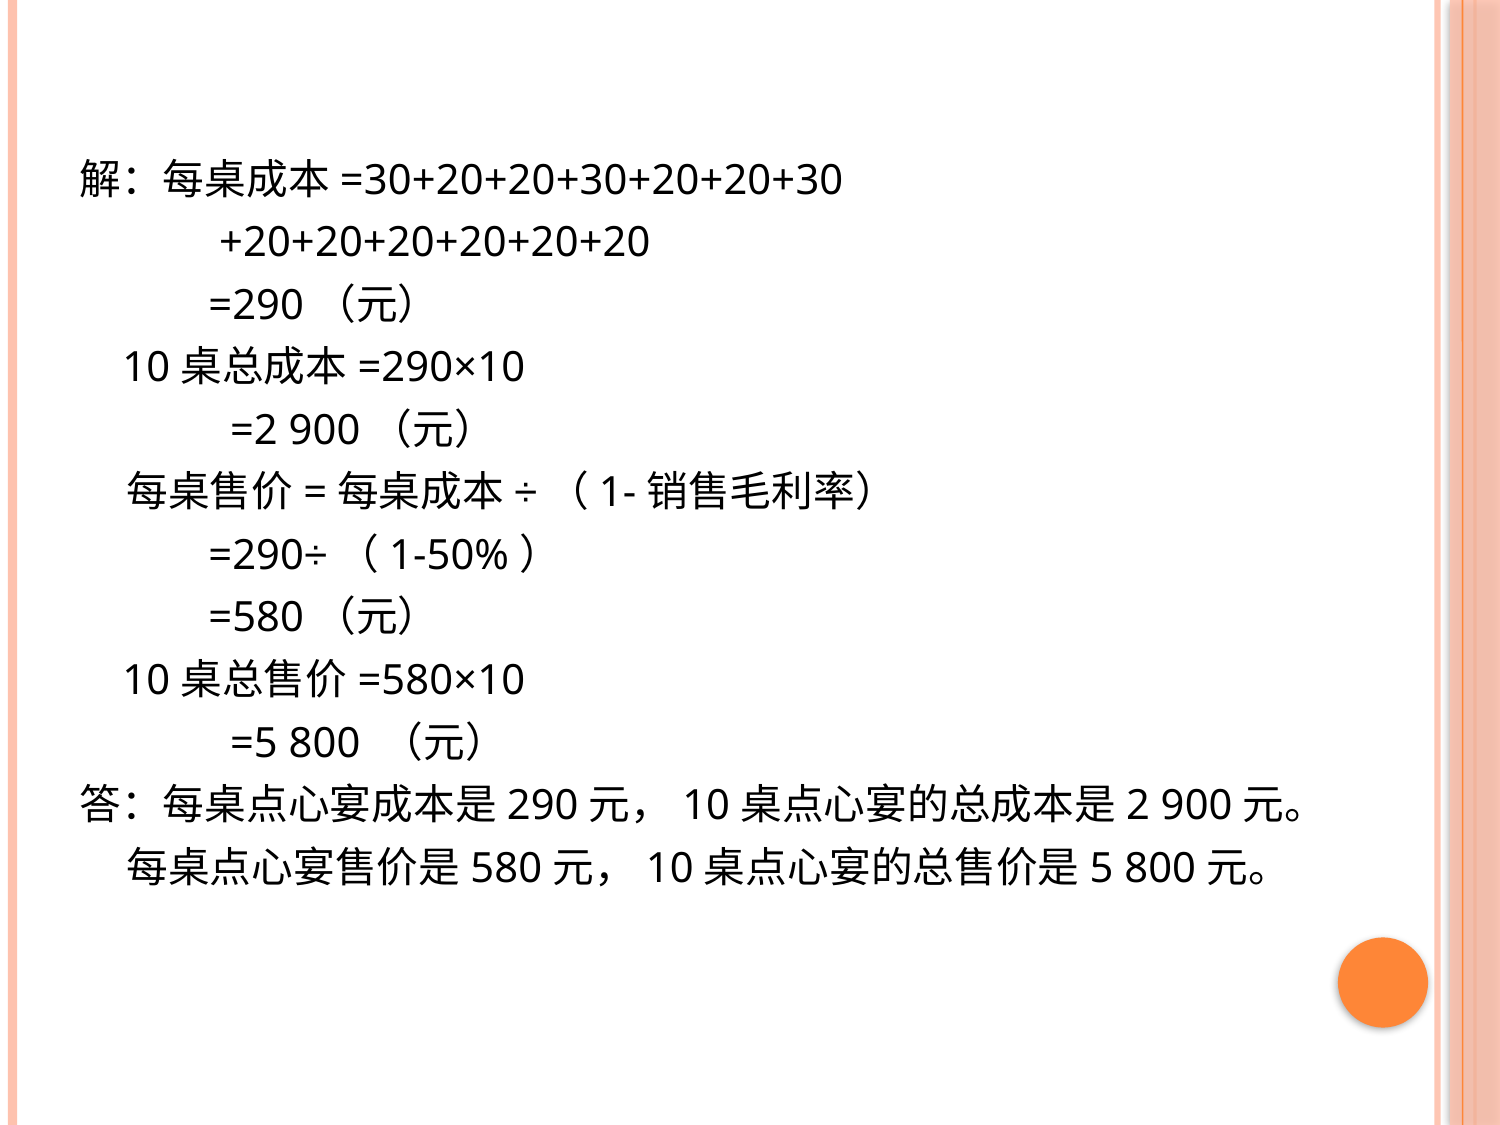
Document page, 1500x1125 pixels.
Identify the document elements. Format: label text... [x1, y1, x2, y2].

list 解：每桌成本=30+20+20+30+20+20+30 +20+20+20+20+20+20 =290（元） 10桌总成本=290×10 =2 900（元） 每桌售价=每桌成本÷（1-销售毛利率） =290÷（1-50%） =580（元） 10桌总售价=580×10 =5 800 （元） 答：每桌点心宴成本是290元，10桌点心宴的总成本是2 900元。 每桌点心宴售价是580元，10桌点心宴的总售价是5 800元。 [64, 144, 1361, 945]
